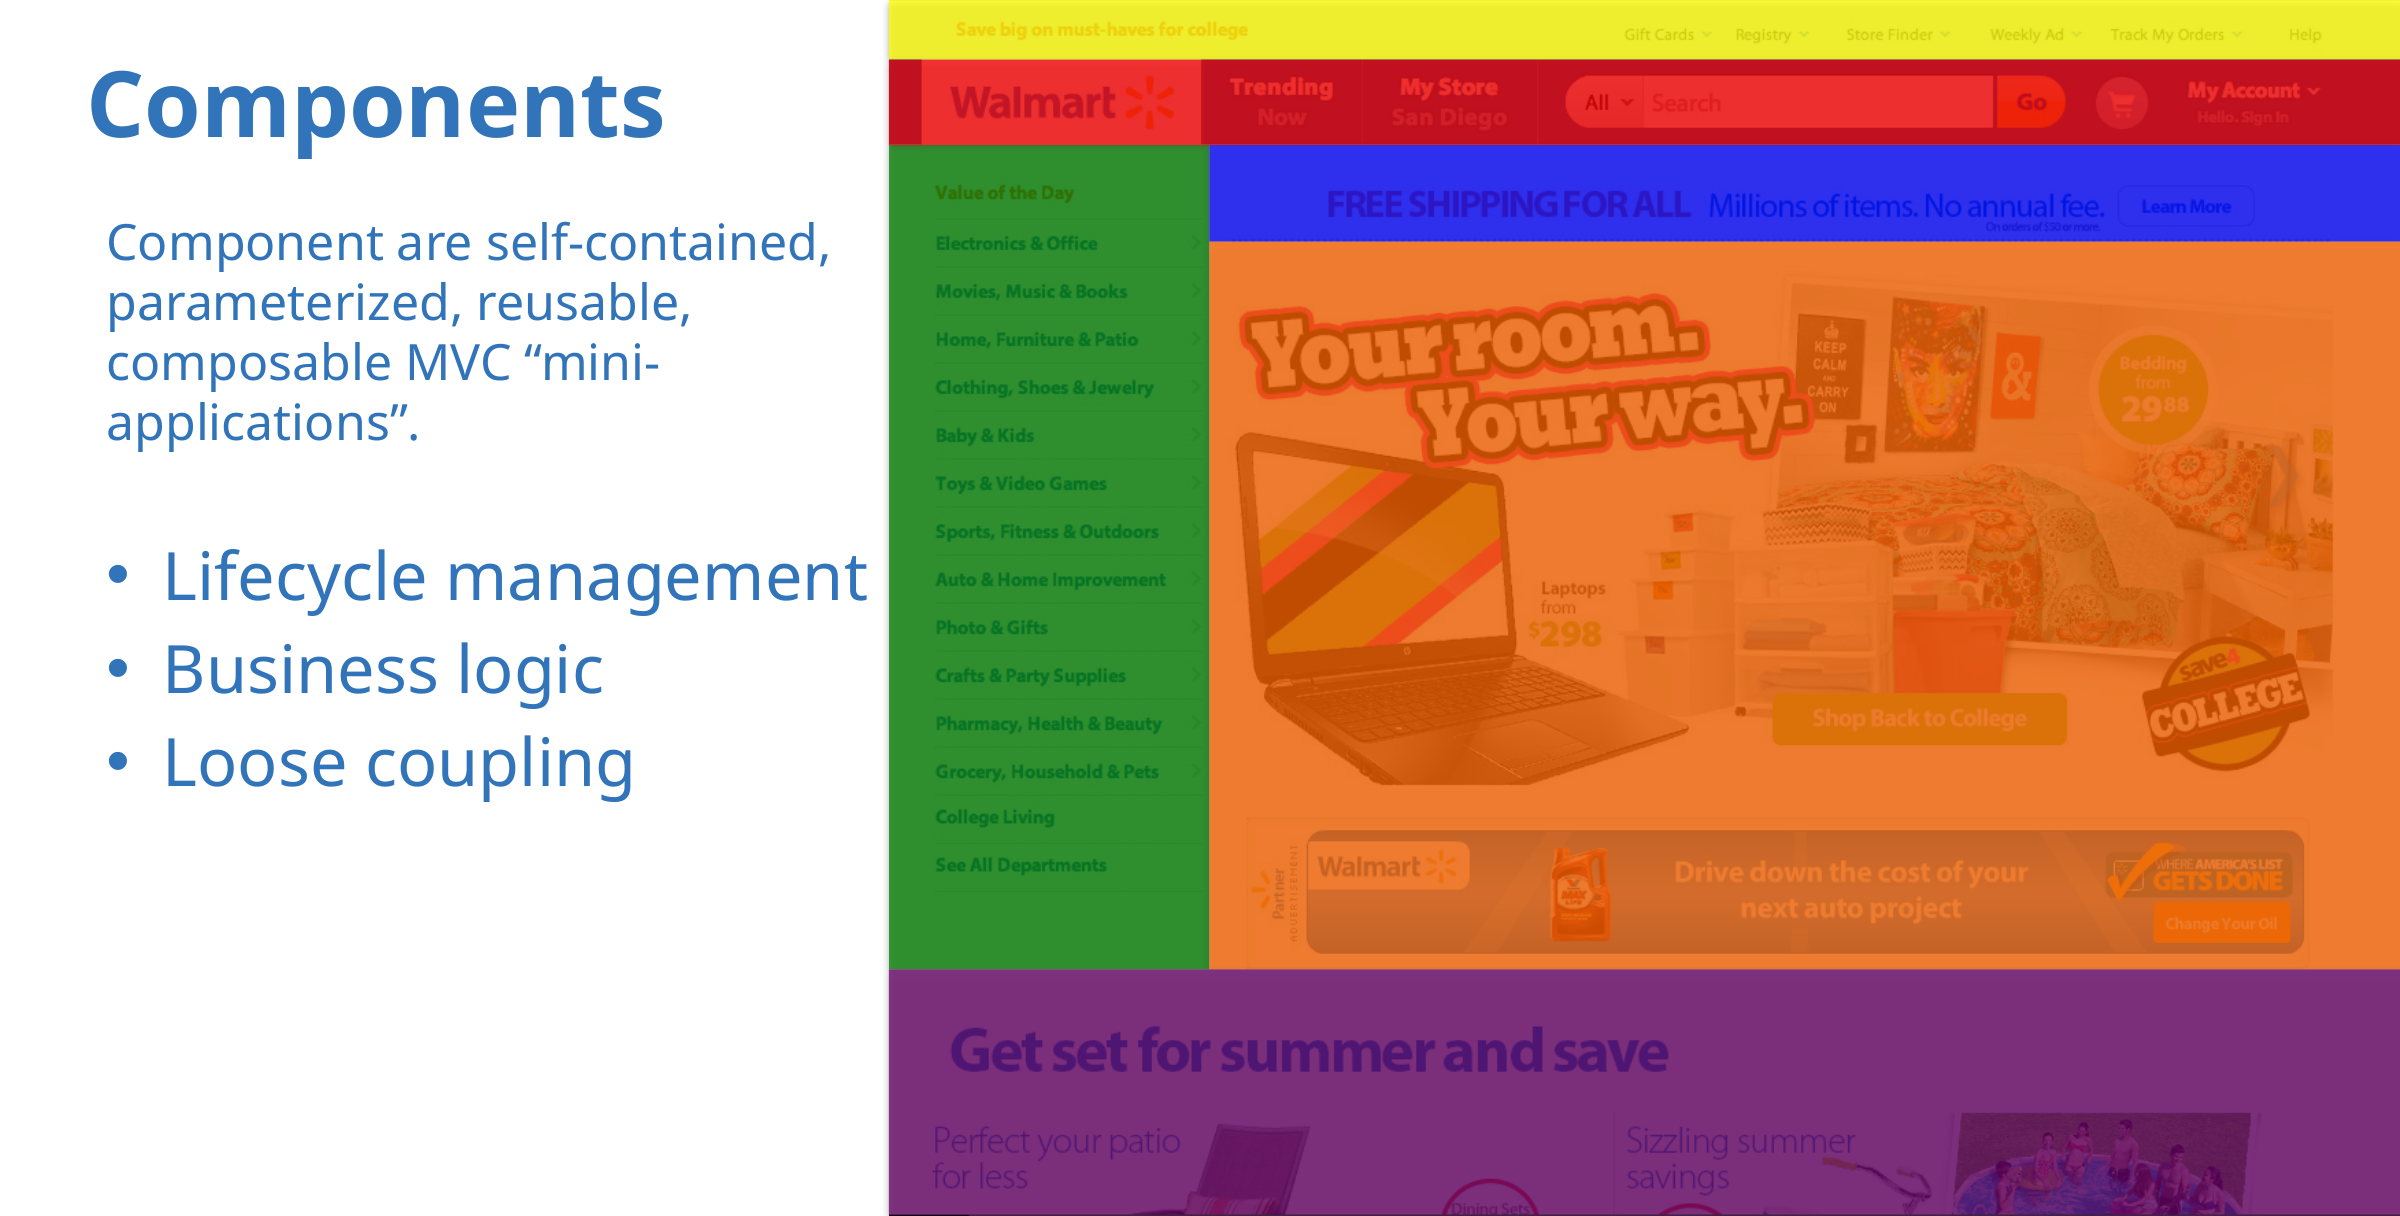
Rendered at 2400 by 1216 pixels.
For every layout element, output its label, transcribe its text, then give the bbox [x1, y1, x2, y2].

list Component are self-contained, parameterized, reusable, composable MVC “mini-applications”. Lifecycle management Business logic Loose coupling [91, 202, 883, 1149]
title Components [70, 0, 884, 203]
picture [888, 0, 2400, 1216]
